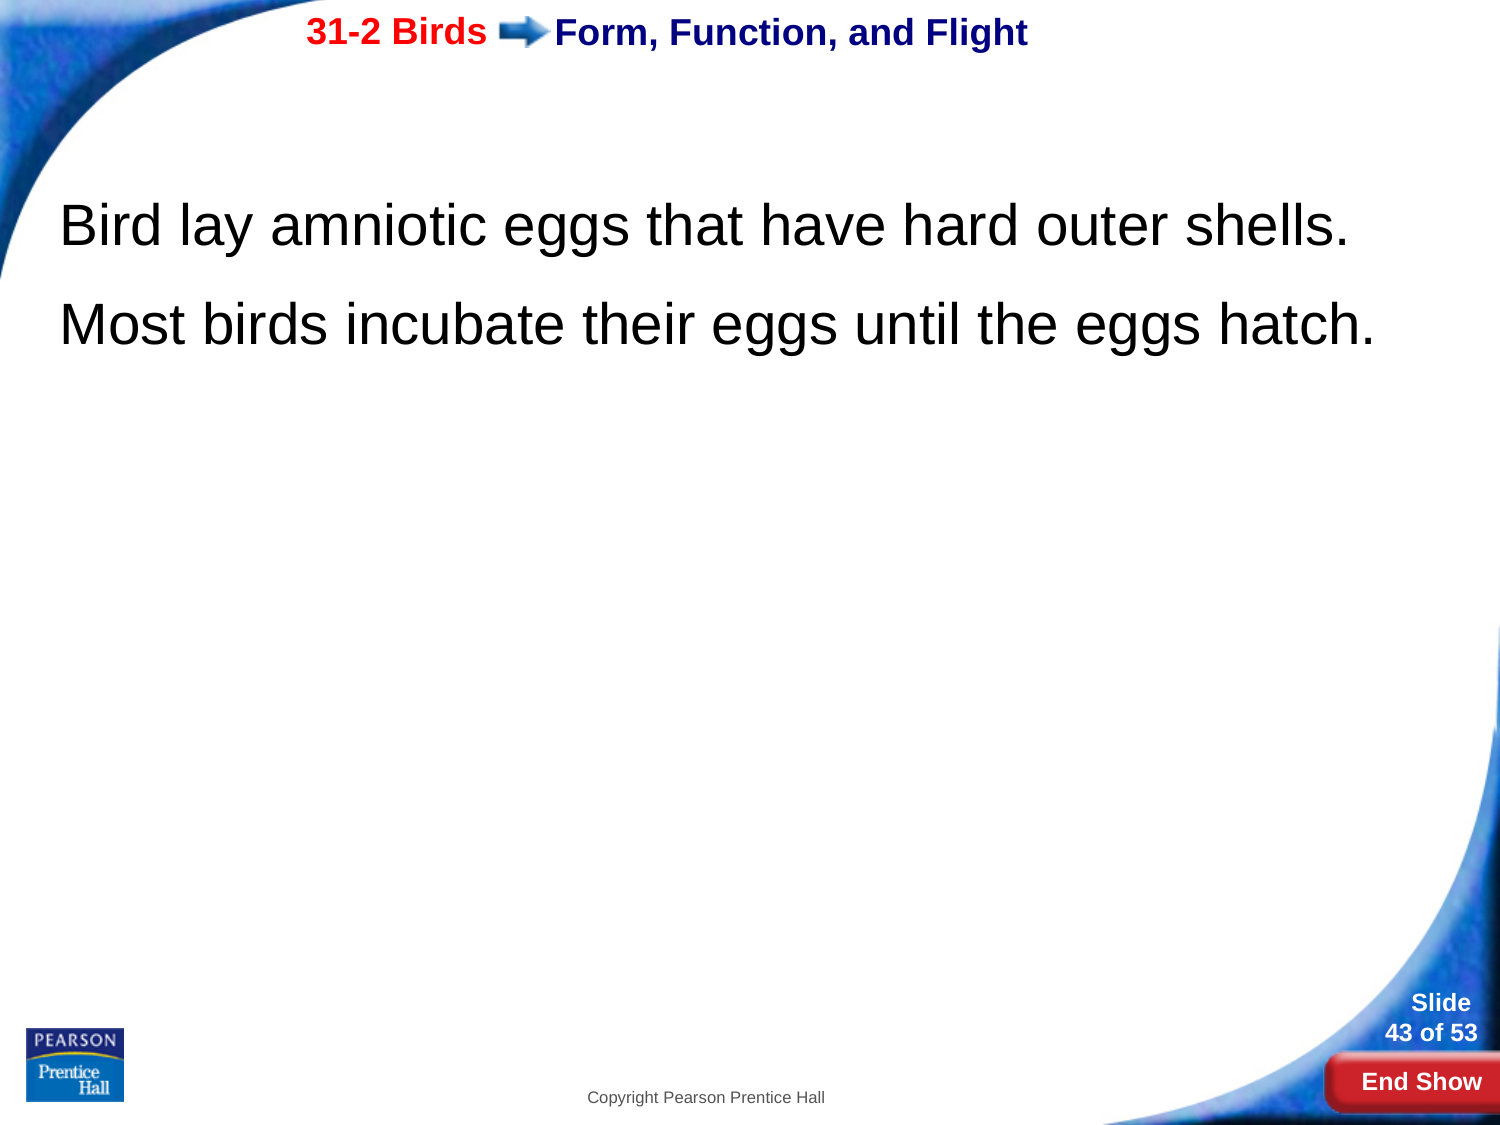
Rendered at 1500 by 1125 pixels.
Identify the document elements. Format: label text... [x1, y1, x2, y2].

picture [0, 0, 1500, 1125]
list Bird lay amniotic eggs that have hard outer shells. Most birds incubate their eggs until the eggs hatch. [44, 179, 1463, 976]
title Form, Function, and Flight [539, 0, 1209, 76]
footer Copyright Pearson Prentice Hall [468, 1078, 945, 1105]
